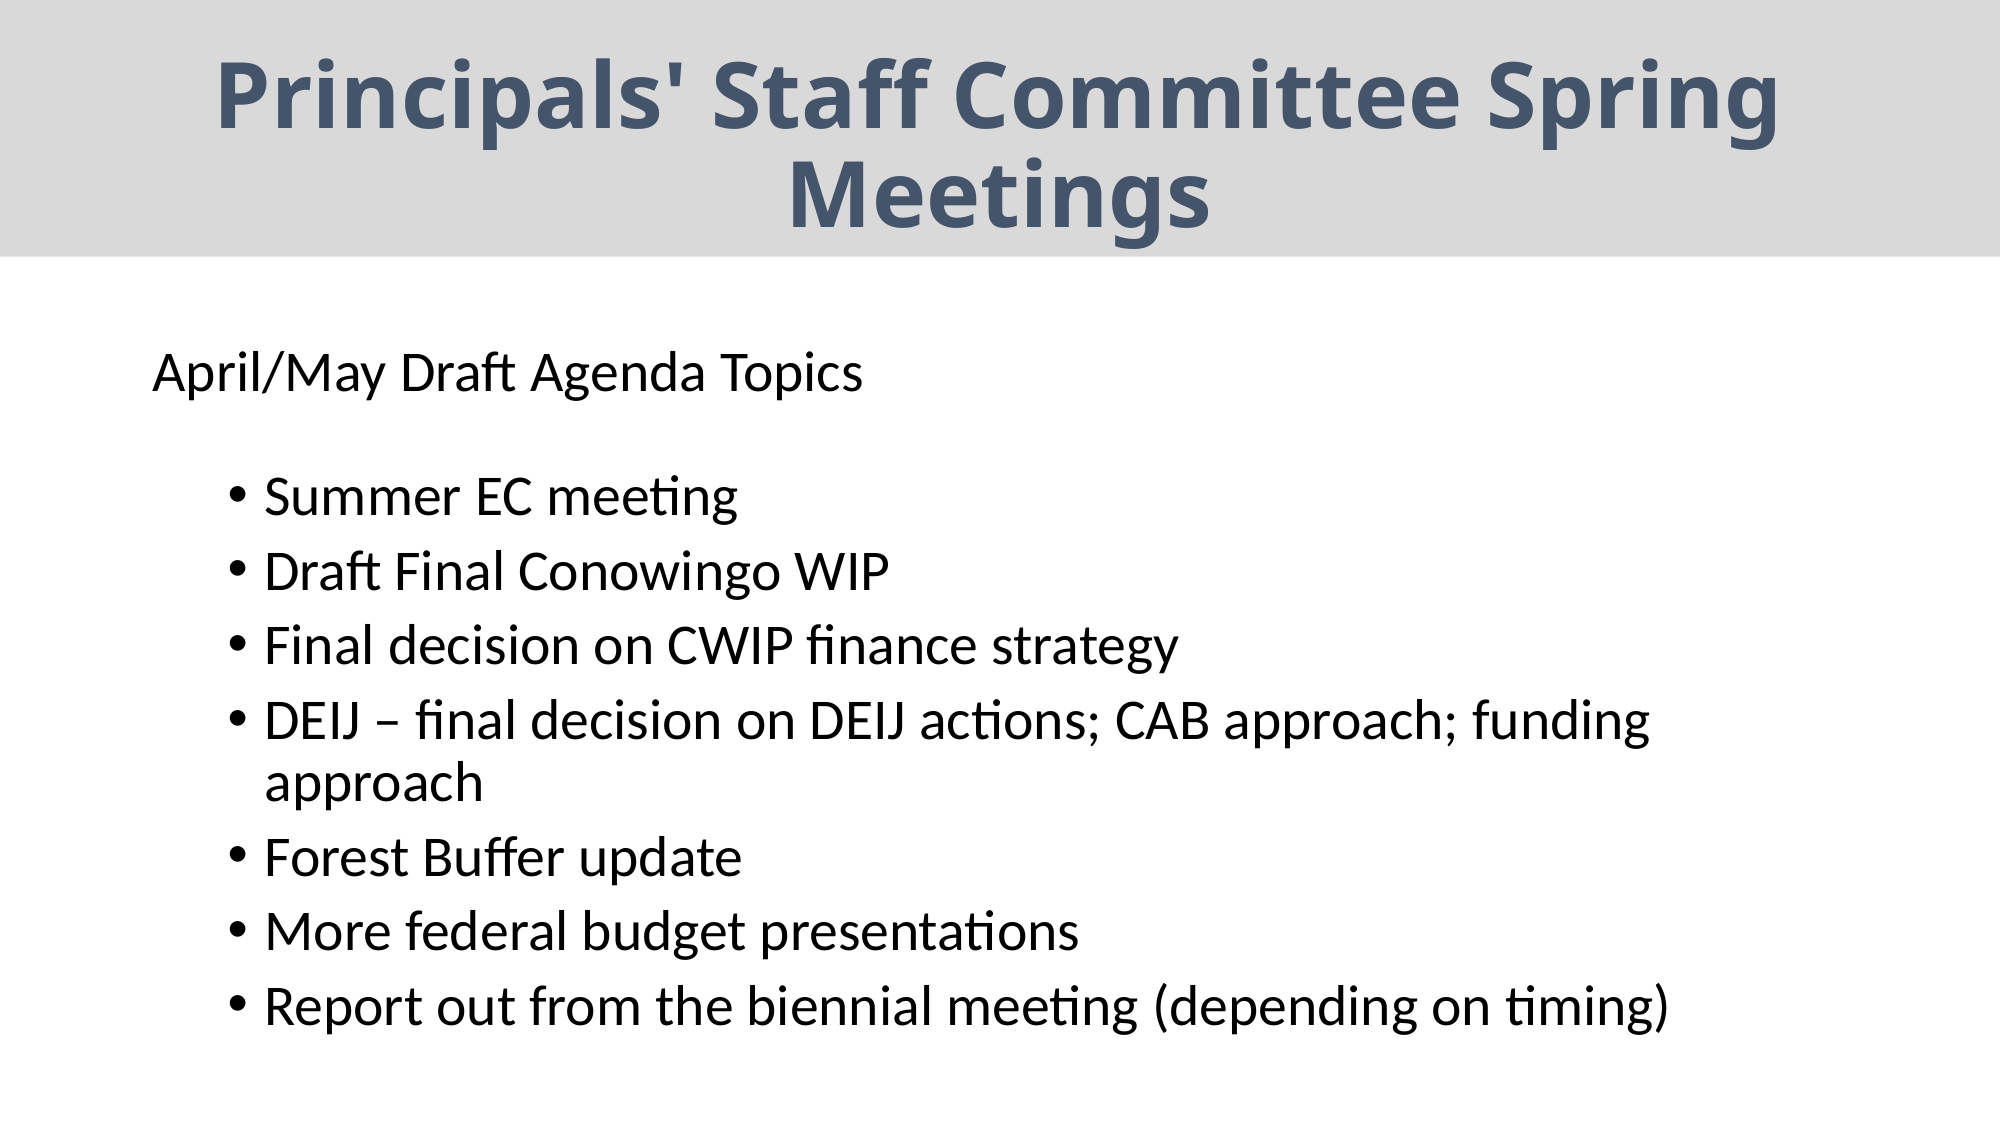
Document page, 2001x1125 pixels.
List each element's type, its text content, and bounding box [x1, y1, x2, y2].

title Principals' Staff Committee Spring Meetings [30, 39, 1967, 257]
text_box [0, 0, 2000, 258]
list April/May Draft Agenda Topics Summer EC meeting Draft Final Conowingo WIP Final decision on CWIP finance strategy DEIJ – final decision on DEIJ actions; CAB approach; funding approach Forest Buffer update More federal budget presentations Report out from the biennial meeting (depending on timing) [137, 334, 1863, 1048]
